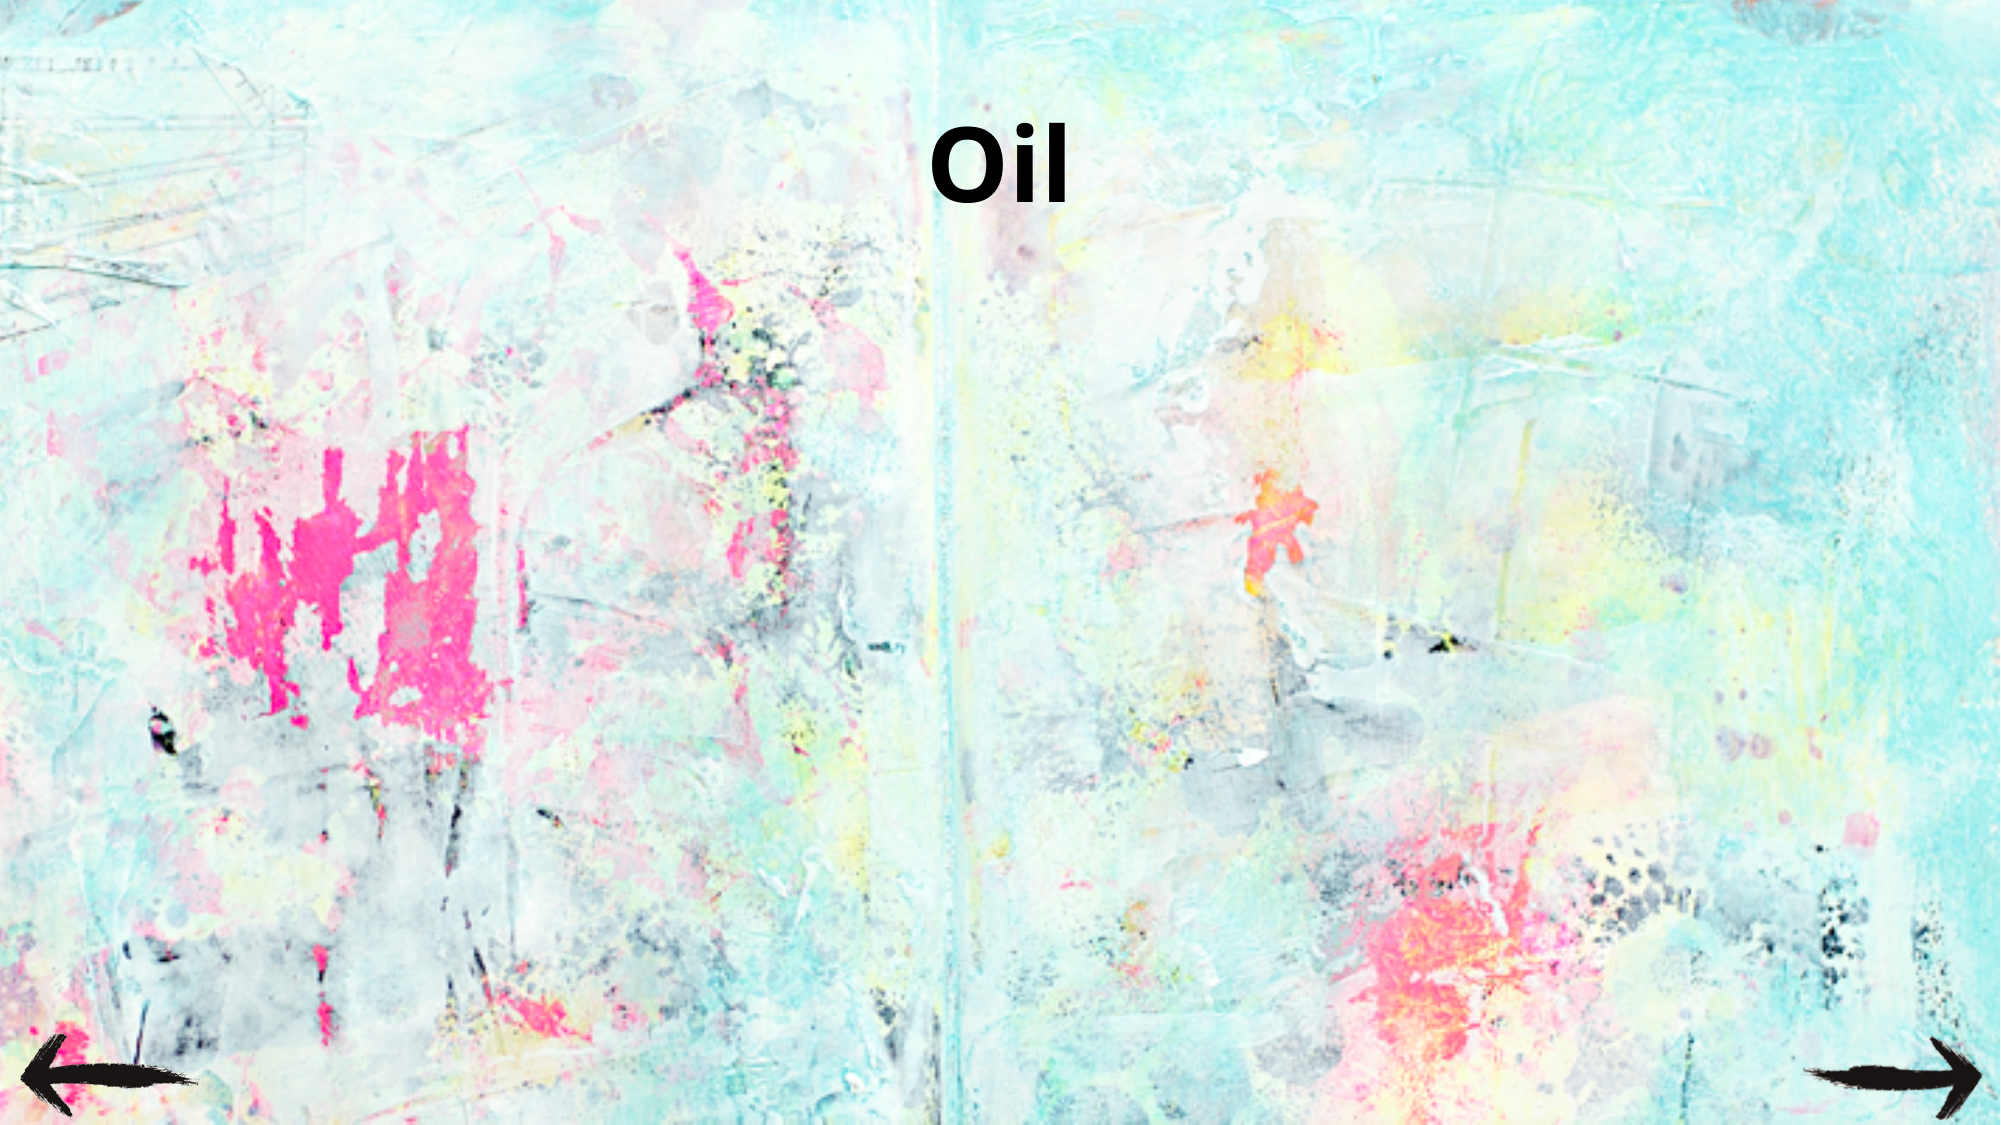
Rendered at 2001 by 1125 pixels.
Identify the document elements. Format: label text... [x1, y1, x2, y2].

title Oil [137, 59, 1863, 278]
picture [0, 0, 2001, 1125]
